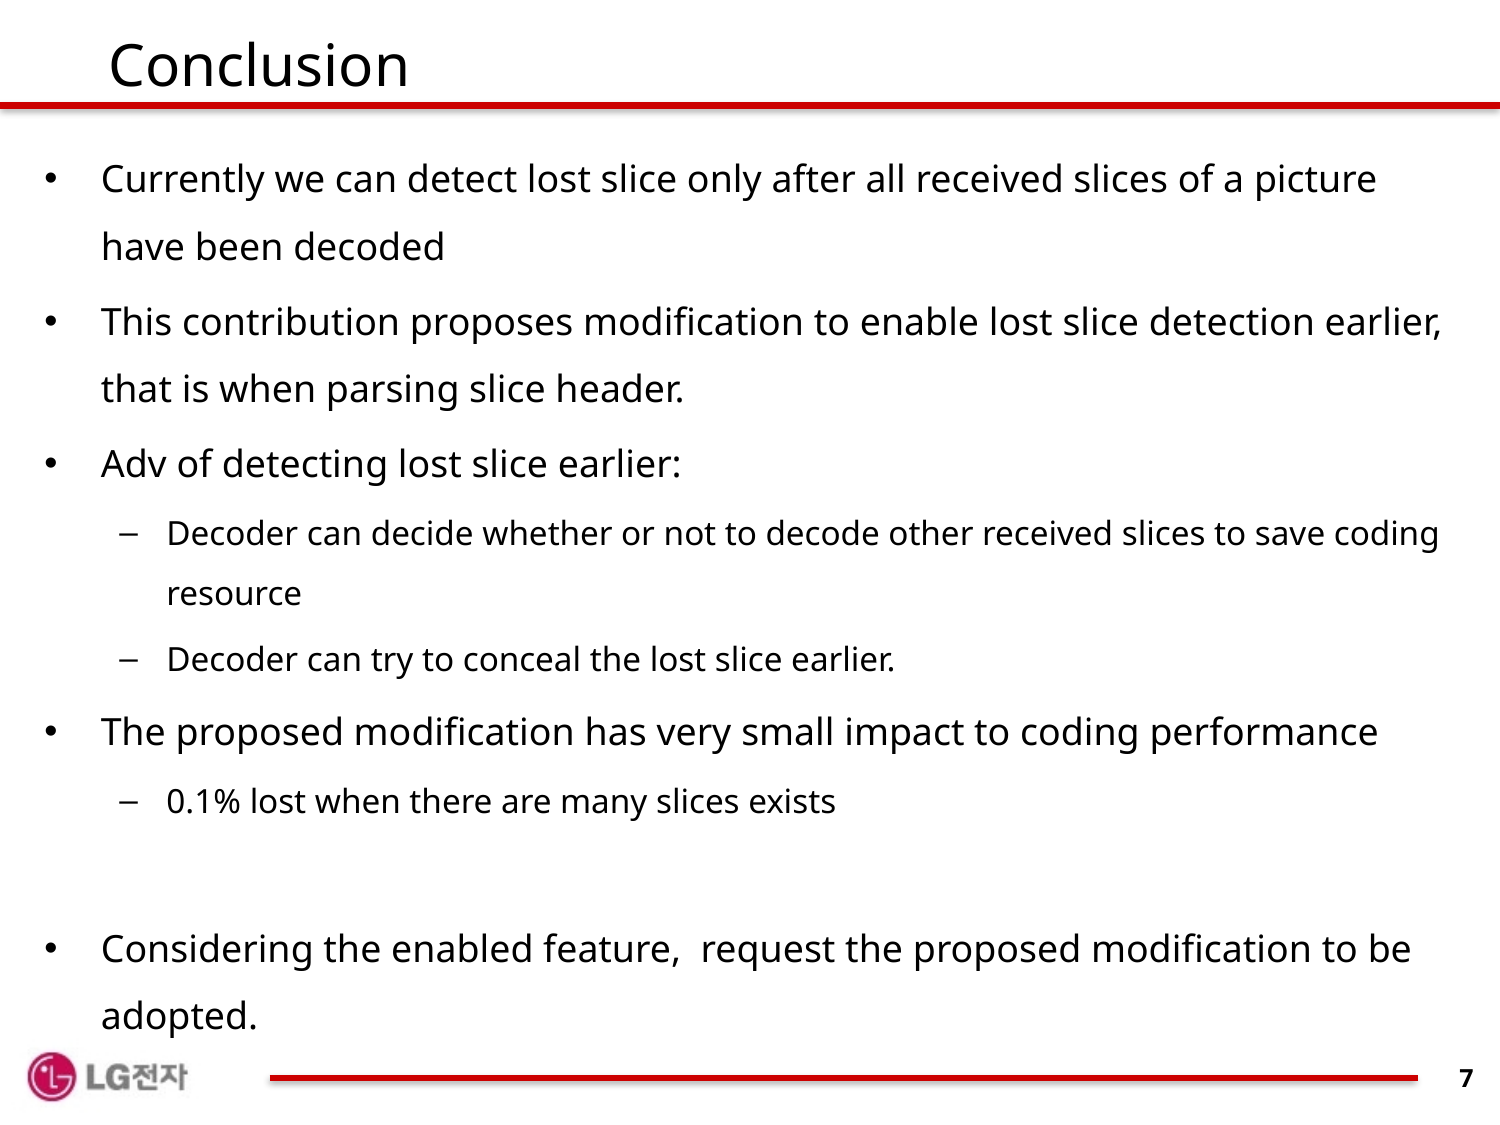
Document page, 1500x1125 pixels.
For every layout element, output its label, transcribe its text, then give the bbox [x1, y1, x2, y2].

title Conclusion [93, 32, 1243, 94]
list Currently we can detect lost slice only after all received slices of a picture have been decoded This contribution proposes modification to enable lost slice detection earlier, that is when parsing slice header. Adv of detecting lost slice earlier: Decoder can decide whether or not to decode other received slices to save coding resource Decoder can try to conceal the lost slice earlier. The proposed modification has very small impact to coding performance 0.1% lost when there are many slices exists Considering the enabled feature, request the proposed modification to be adopted. [29, 125, 1471, 1059]
picture [0, 1037, 249, 1125]
slide_number 7 [1417, 1054, 1489, 1114]
